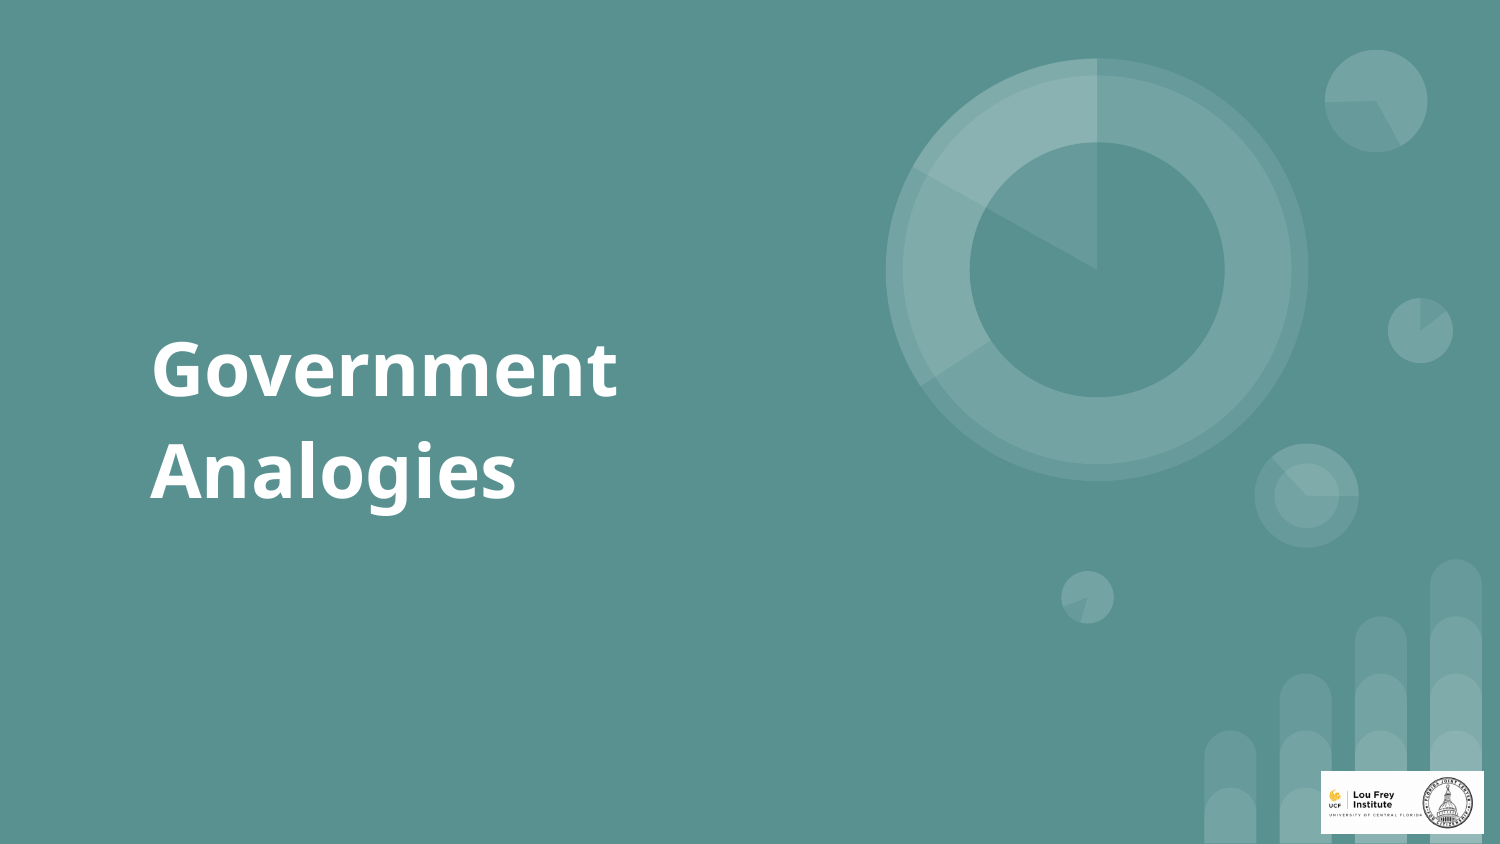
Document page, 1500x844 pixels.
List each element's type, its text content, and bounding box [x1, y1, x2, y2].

title Government Analogies [135, 264, 834, 572]
picture [1321, 770, 1485, 834]
